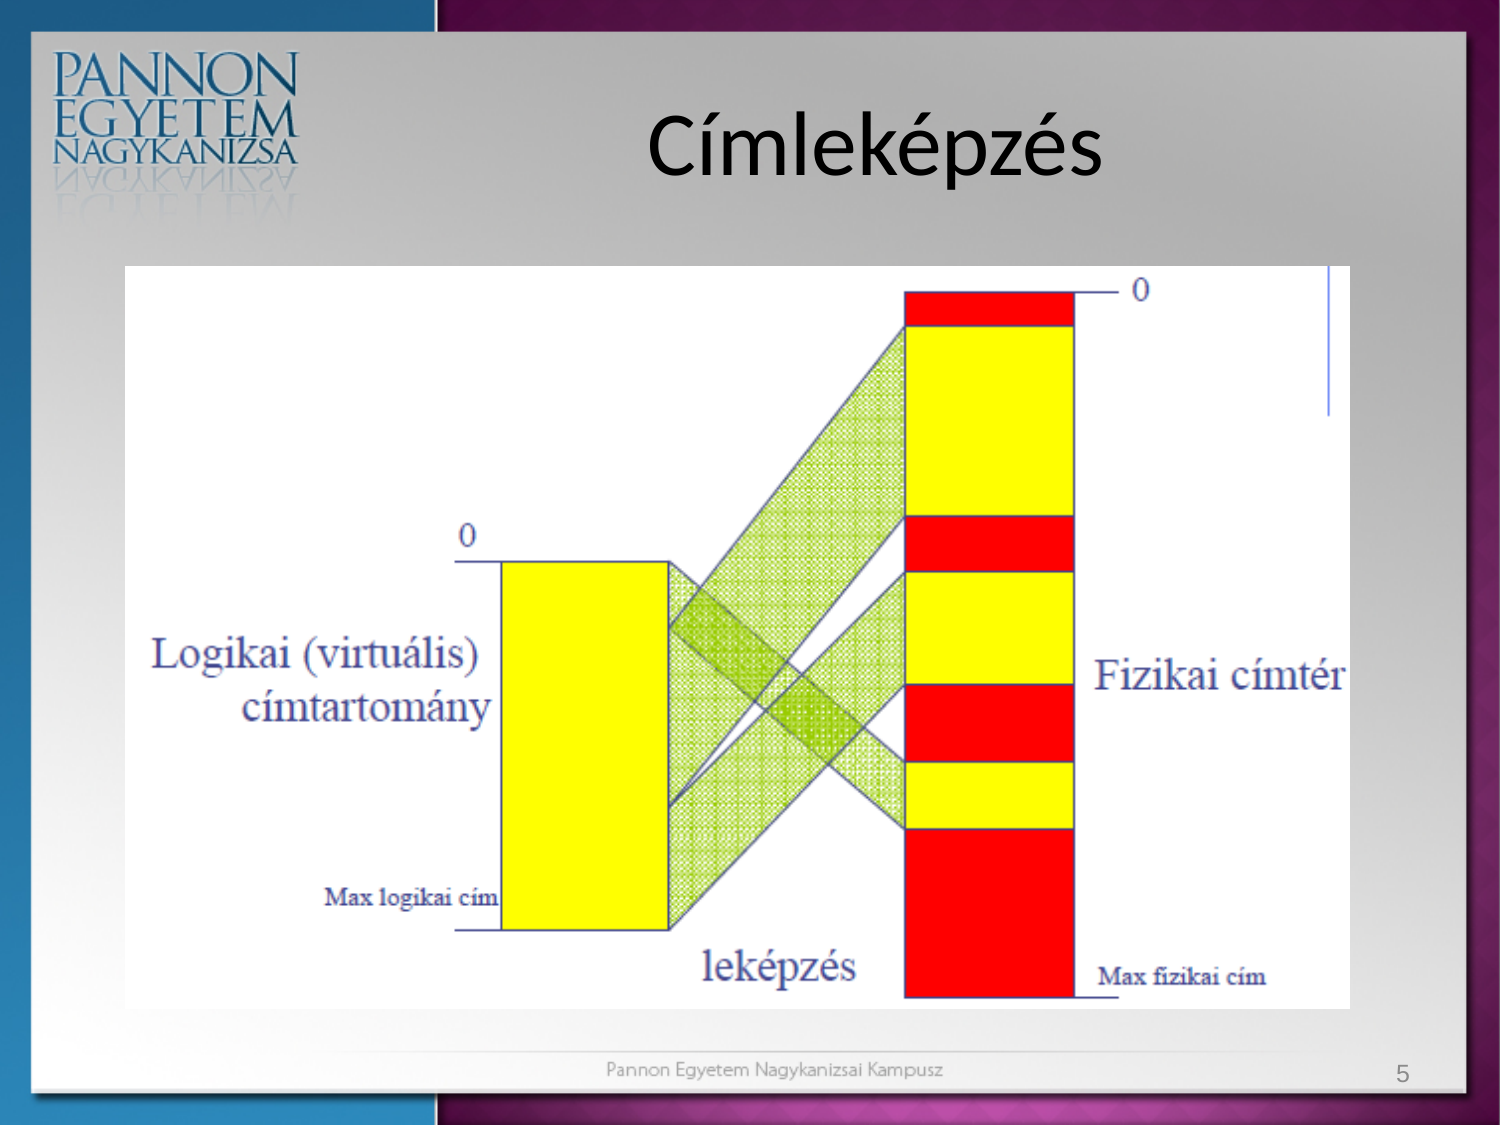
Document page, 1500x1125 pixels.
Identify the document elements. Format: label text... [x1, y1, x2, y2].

title Címleképzés [328, 45, 1425, 233]
slide_number 5 [1074, 1042, 1425, 1103]
picture [0, 0, 1500, 1125]
